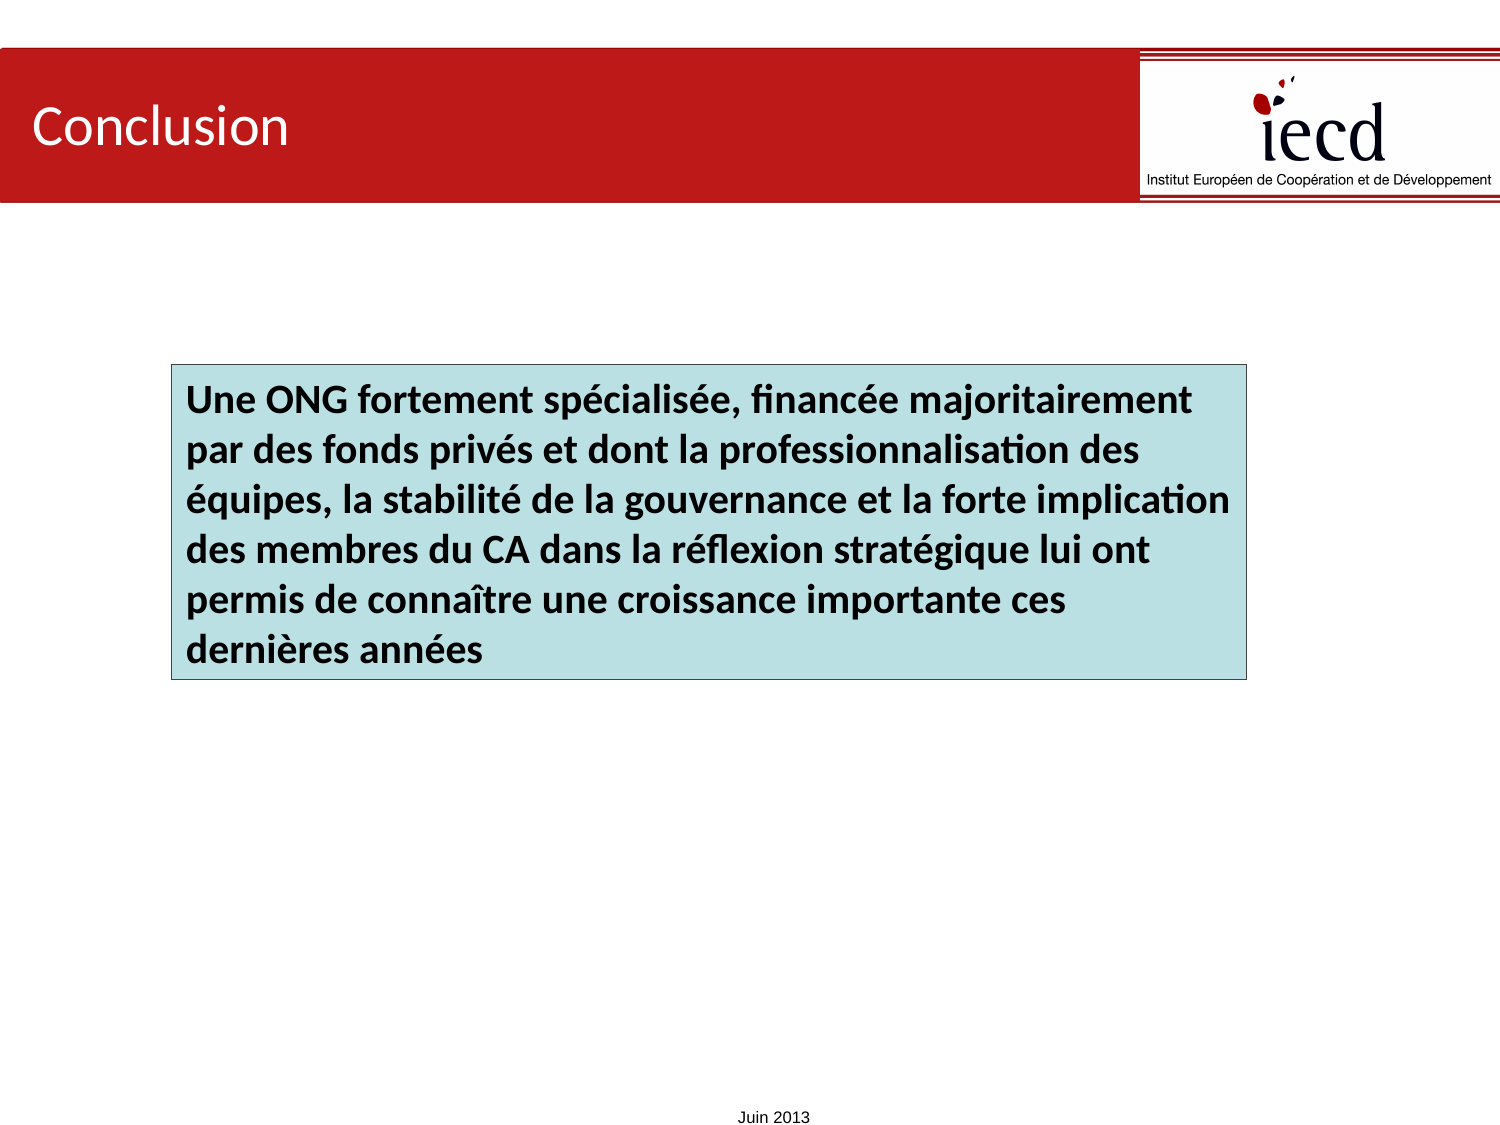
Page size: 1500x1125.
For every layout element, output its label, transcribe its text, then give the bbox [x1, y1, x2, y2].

picture [1427, 66, 1500, 194]
title Conclusion [17, 42, 1427, 202]
text_box Une ONG fortement spécialisée, financée majoritairement par des fonds privés et dont la professionnalisation des équipes, la stabilité de la gouvernance et la forte implication des membres du CA dans la réflexion stratégique lui ont permis de connaître une croissance importante ces dernières années [171, 364, 1247, 680]
